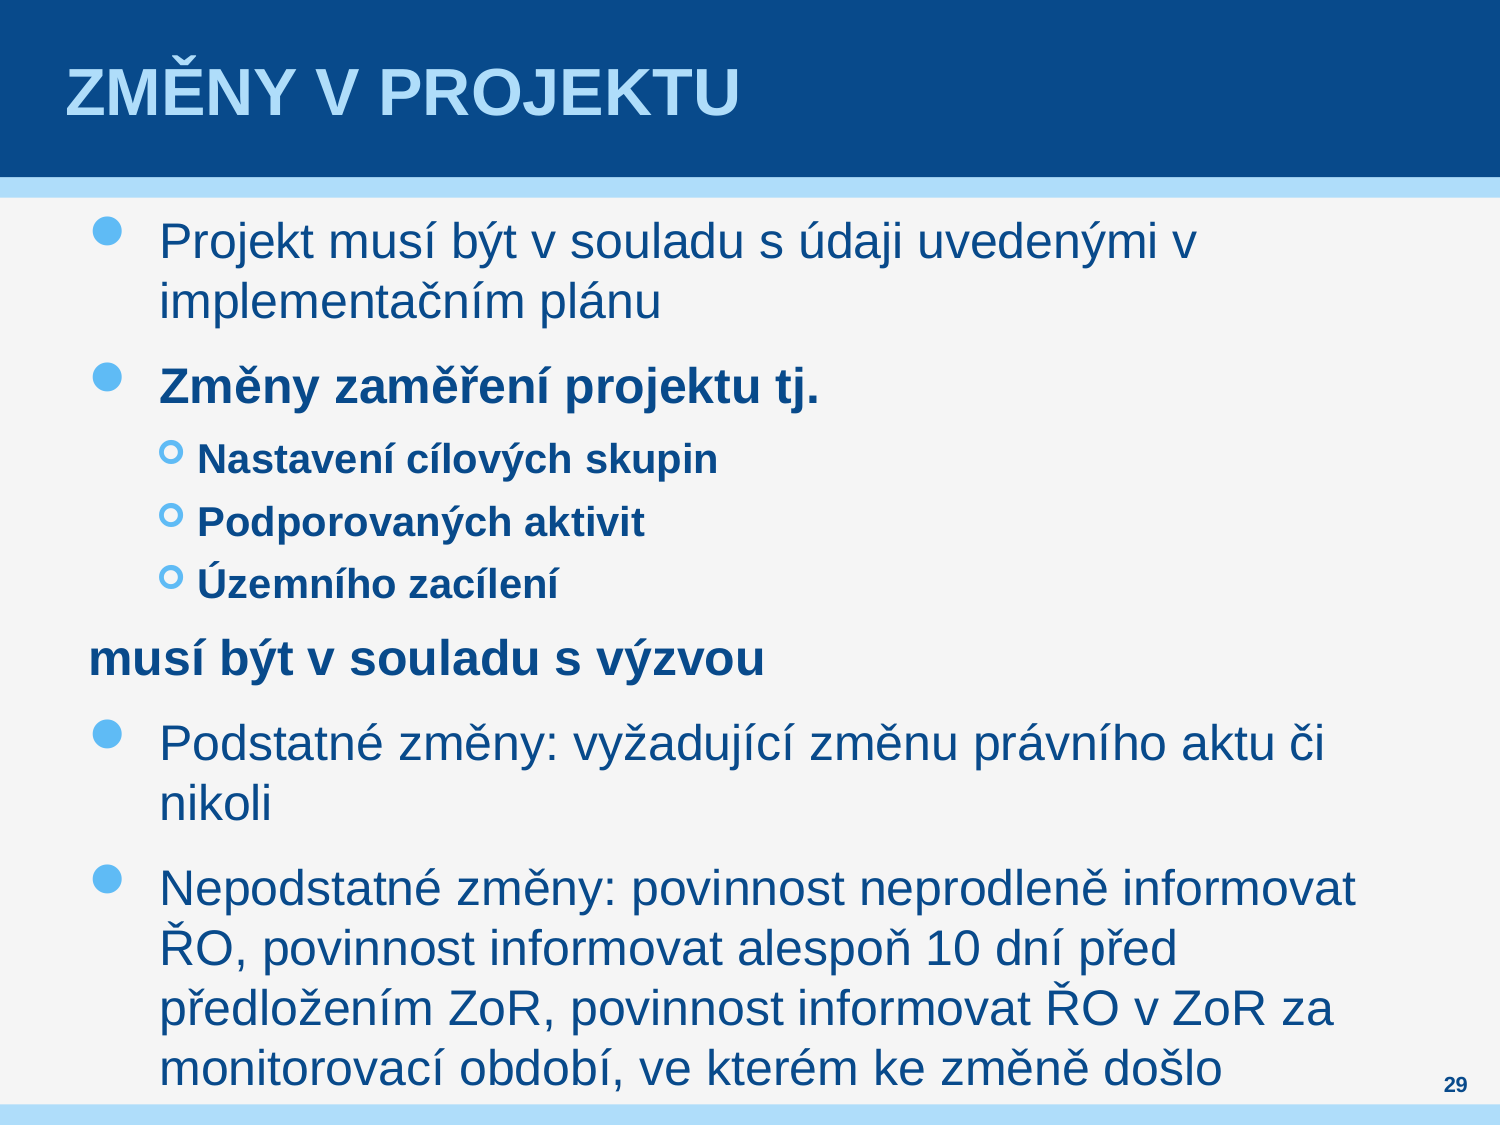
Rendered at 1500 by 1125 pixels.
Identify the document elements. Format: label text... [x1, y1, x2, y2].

title Změny v projektu [59, 0, 1441, 178]
list Projekt musí být v souladu s údaji uvedenými v implementačním plánu Změny zaměření projektu tj. Nastavení cílových skupin Podporovaných aktivit Územního zacílení musí být v souladu s výzvou Podstatné změny: vyžadující změnu právního aktu či nikoli Nepodstatné změny: povinnost neprodleně informovat ŘO, povinnost informovat alespoň 10 dní před předložením ZoR, povinnost informovat ŘO v ZoR za monitorovací období, ve kterém ke změně došlo [88, 208, 1412, 1102]
slide_number 29 [1417, 1068, 1495, 1099]
